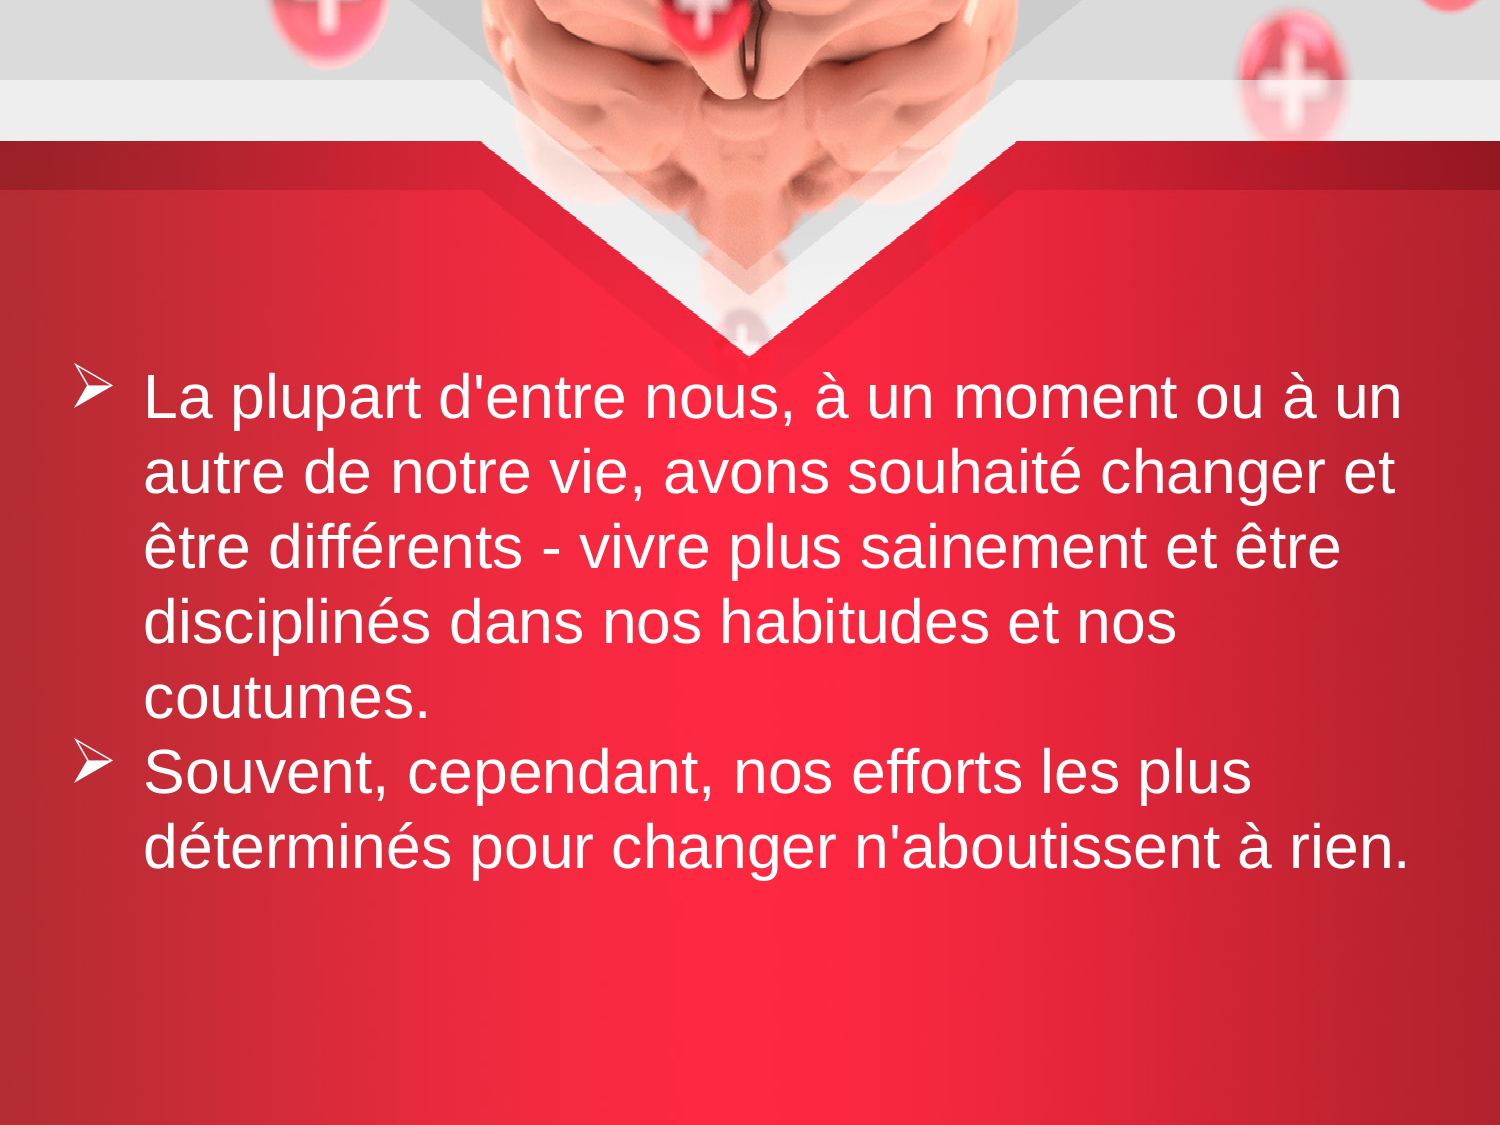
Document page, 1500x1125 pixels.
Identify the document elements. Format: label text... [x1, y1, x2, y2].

text_box La plupart d'entre nous, à un moment ou à un autre de notre vie, avons souhaité changer et être différents - vivre plus sainement et être disciplinés dans nos habitudes et nos coutumes. Souvent, cependant, nos efforts les plus déterminés pour changer n'aboutissent à rien. [54, 349, 1435, 889]
picture [0, 0, 1500, 1125]
